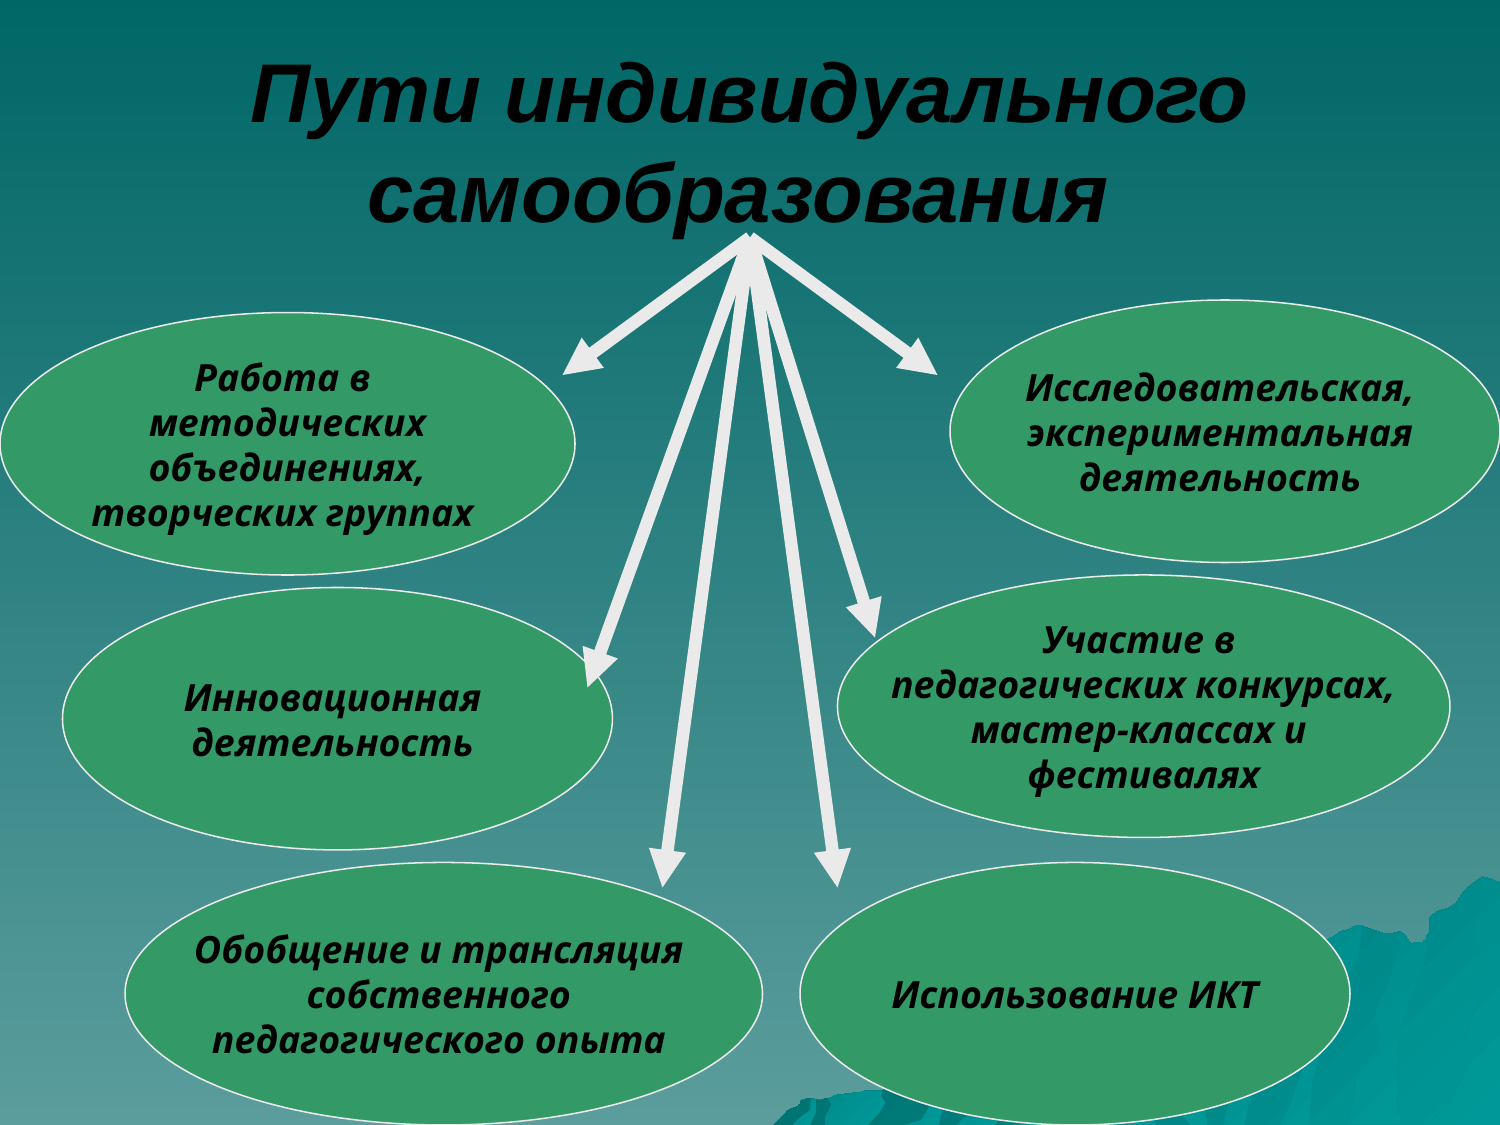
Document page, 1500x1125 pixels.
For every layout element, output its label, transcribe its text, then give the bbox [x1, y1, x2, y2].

text_box Использование ИКТ [800, 862, 1351, 1125]
title Пути индивидуального самообразования [75, 45, 1425, 233]
text_box [751, 240, 878, 638]
text_box [585, 239, 749, 688]
text_box [749, 237, 842, 888]
text_box Работа в методических объединениях, творческих группах [0, 312, 576, 576]
text_box Исследовательская, экспериментальная деятельность [950, 299, 1500, 563]
text_box [751, 238, 938, 376]
text_box Обобщение и трансляция собственного педагогического опыта [125, 862, 763, 1125]
text_box Участие в педагогических конкурсах, мастер-классах и фестивалях [837, 574, 1450, 838]
text_box Инновационная деятельность [62, 587, 613, 850]
text_box [657, 239, 750, 888]
text_box [562, 238, 749, 376]
